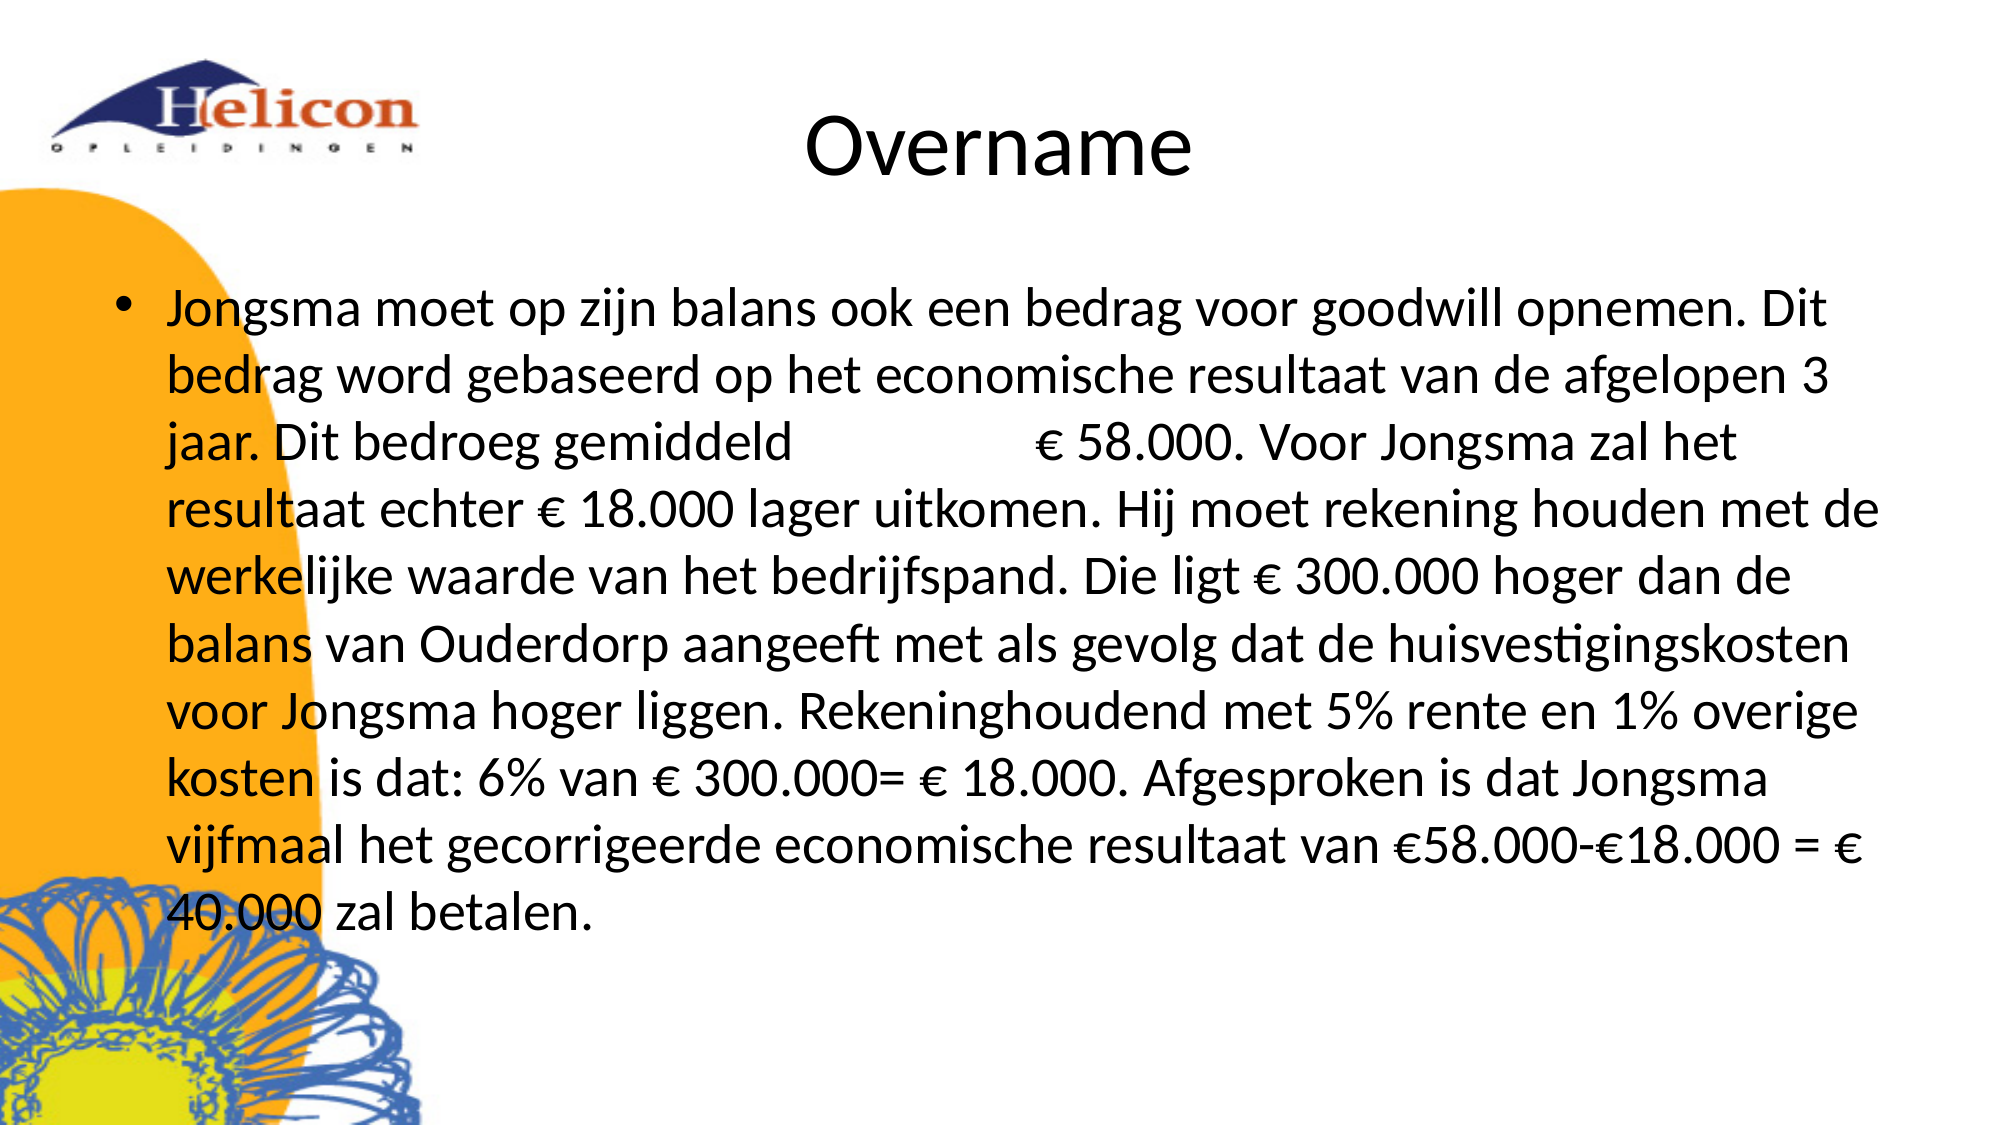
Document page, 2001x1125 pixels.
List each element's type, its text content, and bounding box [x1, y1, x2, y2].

picture [0, 0, 2001, 1125]
list Jongsma moet op zijn balans ook een bedrag voor goodwill opnemen. Dit bedrag word gebaseerd op het economische resultaat van de afgelopen 3 jaar. Dit bedroeg gemiddeld € 58.000. Voor Jongsma zal het resultaat echter € 18.000 lager uitkomen. Hij moet rekening houden met de werkelijke waarde van het bedrijfspand. Die ligt € 300.000 hoger dan de balans van Ouderdorp aangeeft met als gevolg dat de huisvestigingskosten voor Jongsma hoger liggen. Rekeninghoudend met 5% rente en 1% overige kosten is dat: 6% van € 300.000= € 18.000. Afgesproken is dat Jongsma vijfmaal het gecorrigeerde economische resultaat van €58.000-€18.000 = € 40.000 zal betalen. [99, 262, 1900, 1005]
title Overname [99, 45, 1900, 233]
